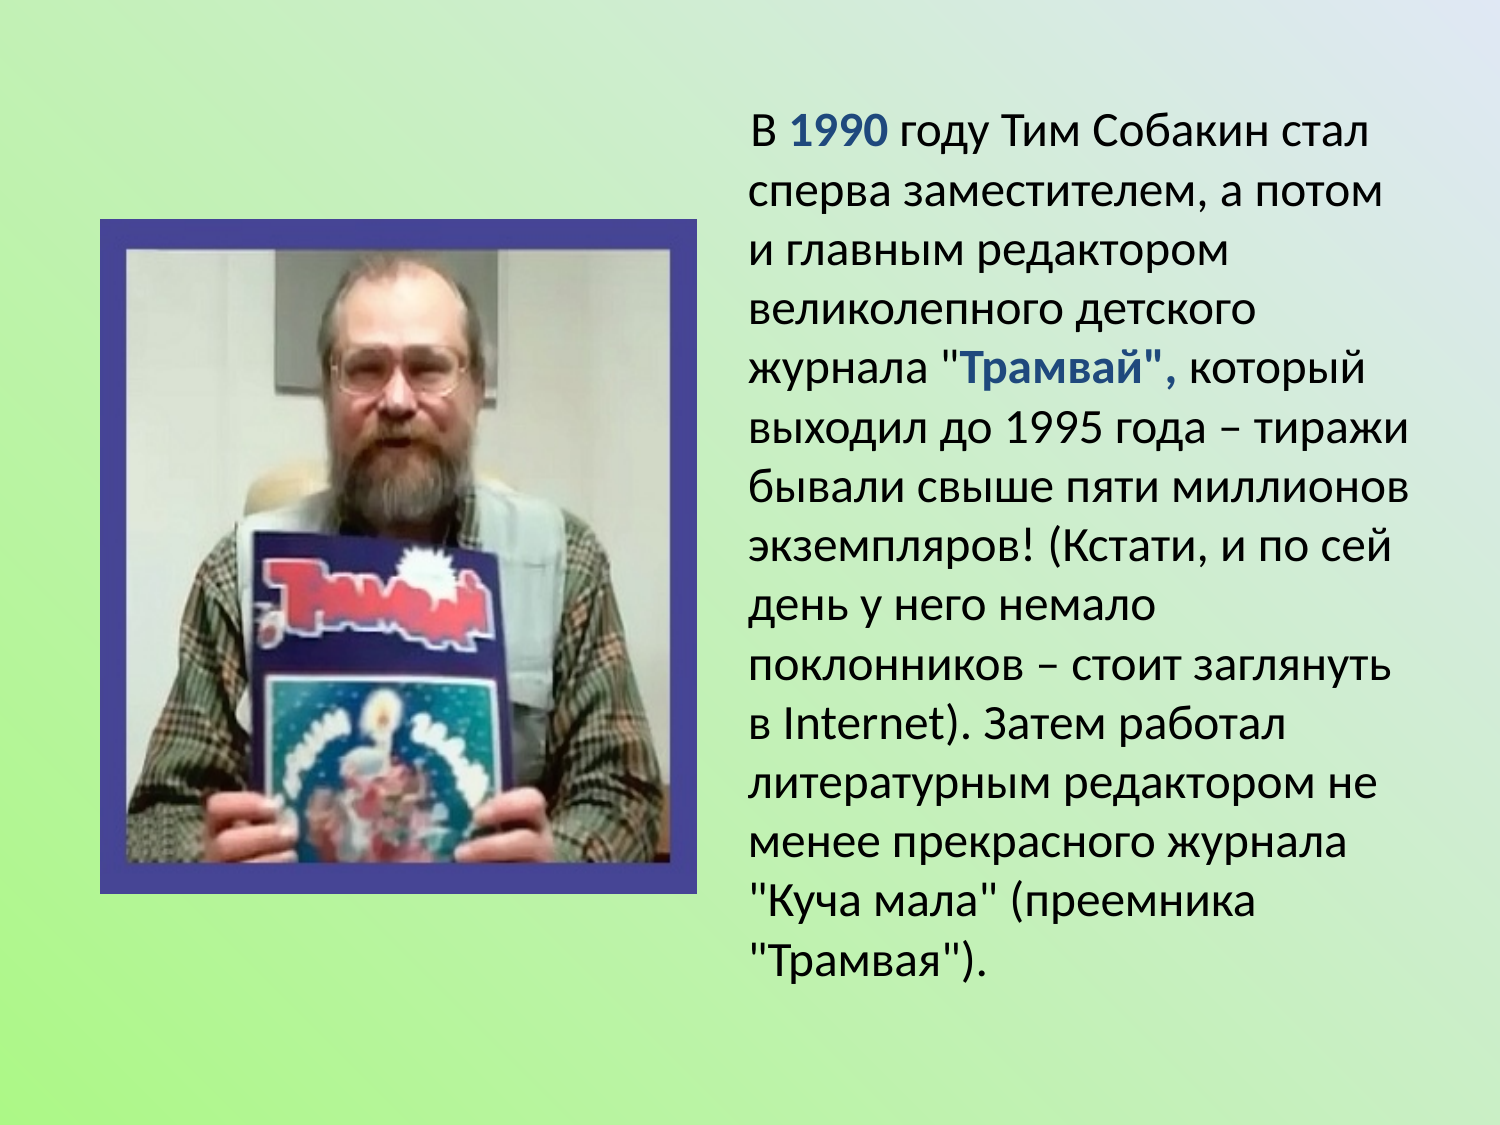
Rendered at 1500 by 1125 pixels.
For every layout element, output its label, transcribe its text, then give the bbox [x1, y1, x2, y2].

list В 1990 году Тим Собакин стал сперва заместителем, а потом и главным редактором великолепного детского журнала "Трамвай", который выходил до 1995 года – тиражи бывали свыше пяти миллионов экземпляров! (Кстати, и по сей день у него немало поклонников – стоит заглянуть в Internet). Затем работал литературным редактором не менее прекрасного журнала "Куча мала" (преемника "Трамвая"). [679, 90, 1425, 1005]
picture [100, 219, 697, 894]
